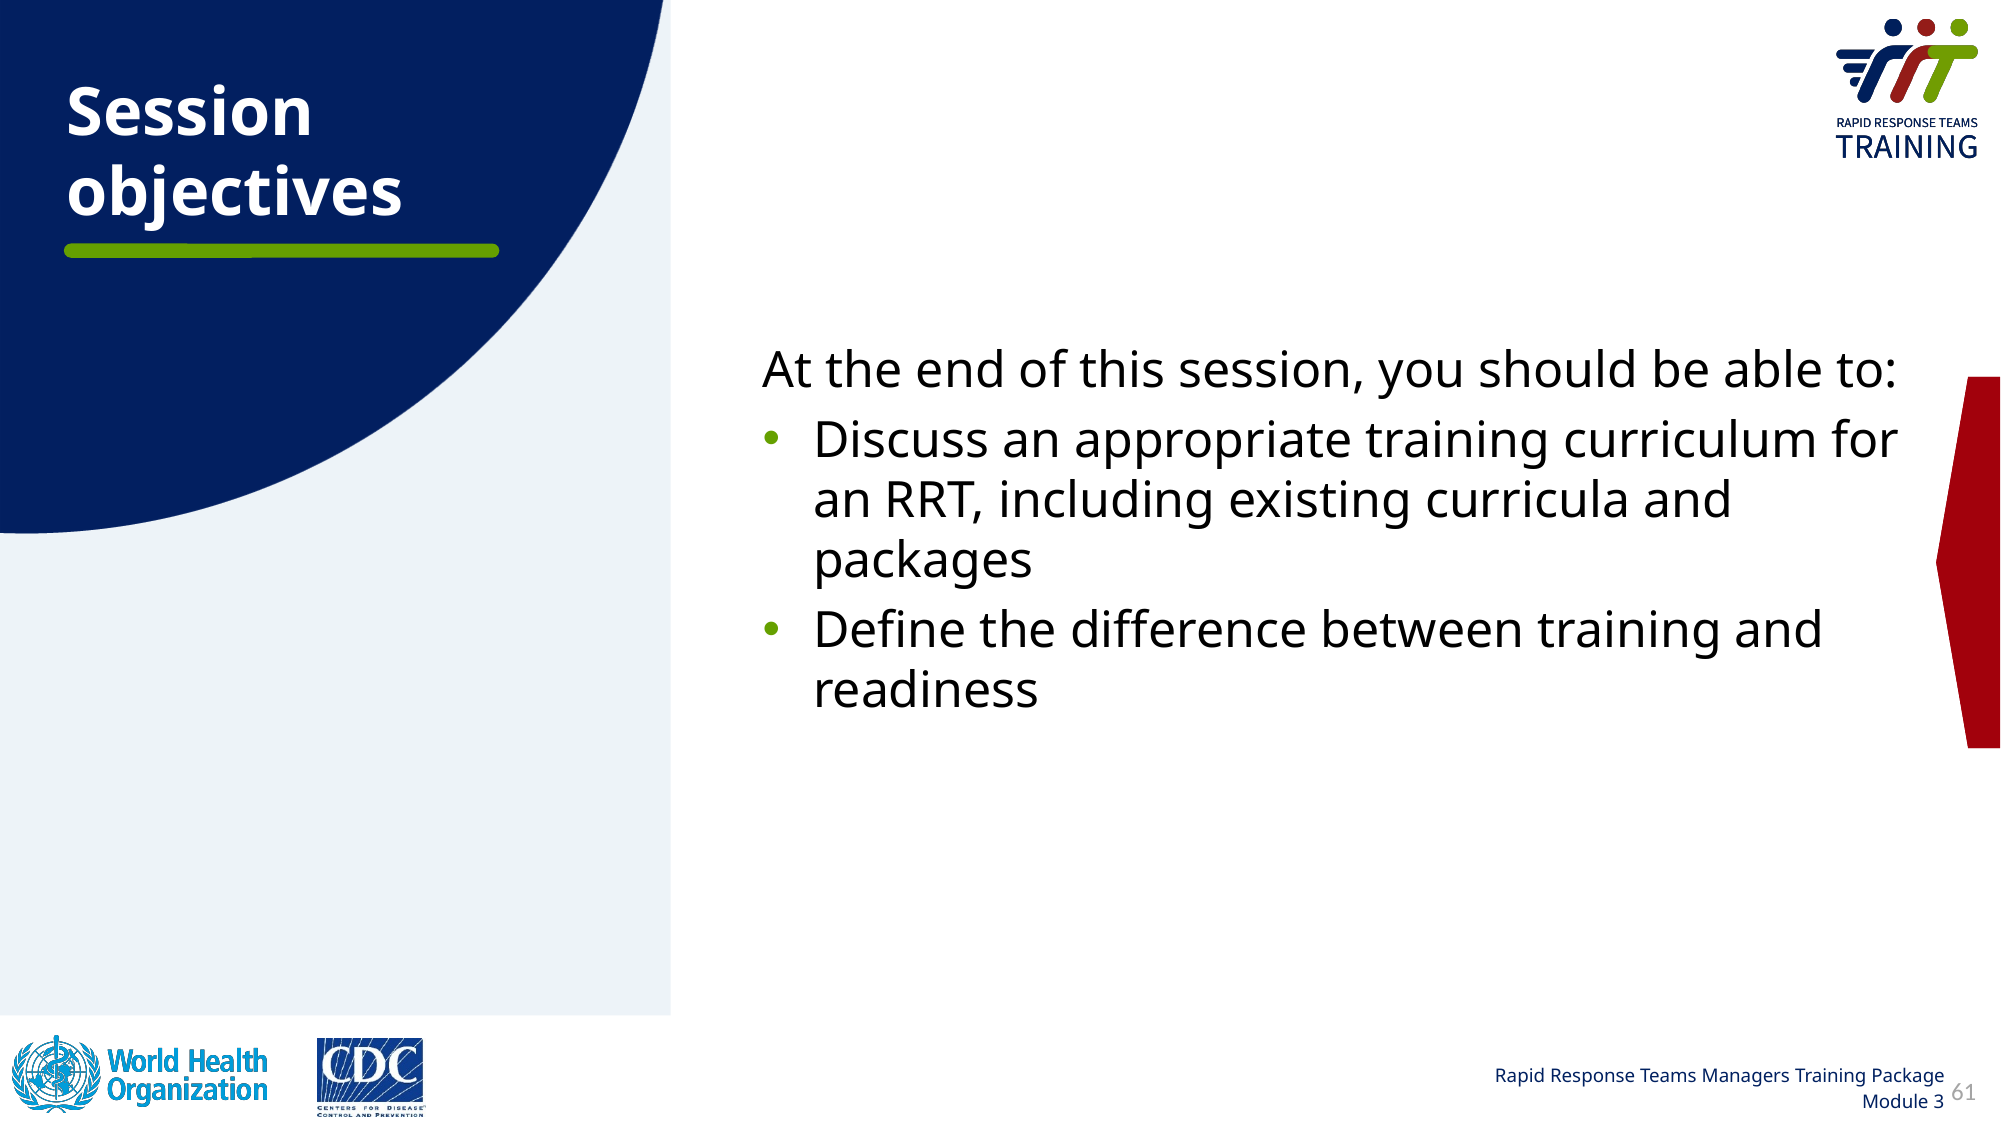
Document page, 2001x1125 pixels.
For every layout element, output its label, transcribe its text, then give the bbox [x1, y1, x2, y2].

text_box [1936, 376, 2000, 749]
picture [50, 1108, 62, 1113]
text_box Session objectives [59, 61, 531, 237]
picture [12, 1083, 48, 1113]
picture [30, 1083, 37, 1091]
picture [36, 1088, 78, 1105]
picture [34, 1054, 43, 1078]
picture [1835, 19, 1978, 167]
picture [24, 1054, 36, 1087]
picture [12, 1035, 54, 1068]
picture [59, 1035, 267, 1113]
picture [22, 1062, 26, 1077]
text_box At the end of this session, you should be able to: Discuss an appropriate training curriculum for an RRT, including existing curricula and packages Define the difference between training and readiness [755, 329, 1912, 726]
picture [46, 1056, 54, 1062]
picture [317, 1038, 426, 1117]
picture [0, 0, 670, 538]
slide_number 61 [1936, 1067, 2000, 1125]
picture [40, 1062, 47, 1070]
picture [71, 1053, 90, 1091]
